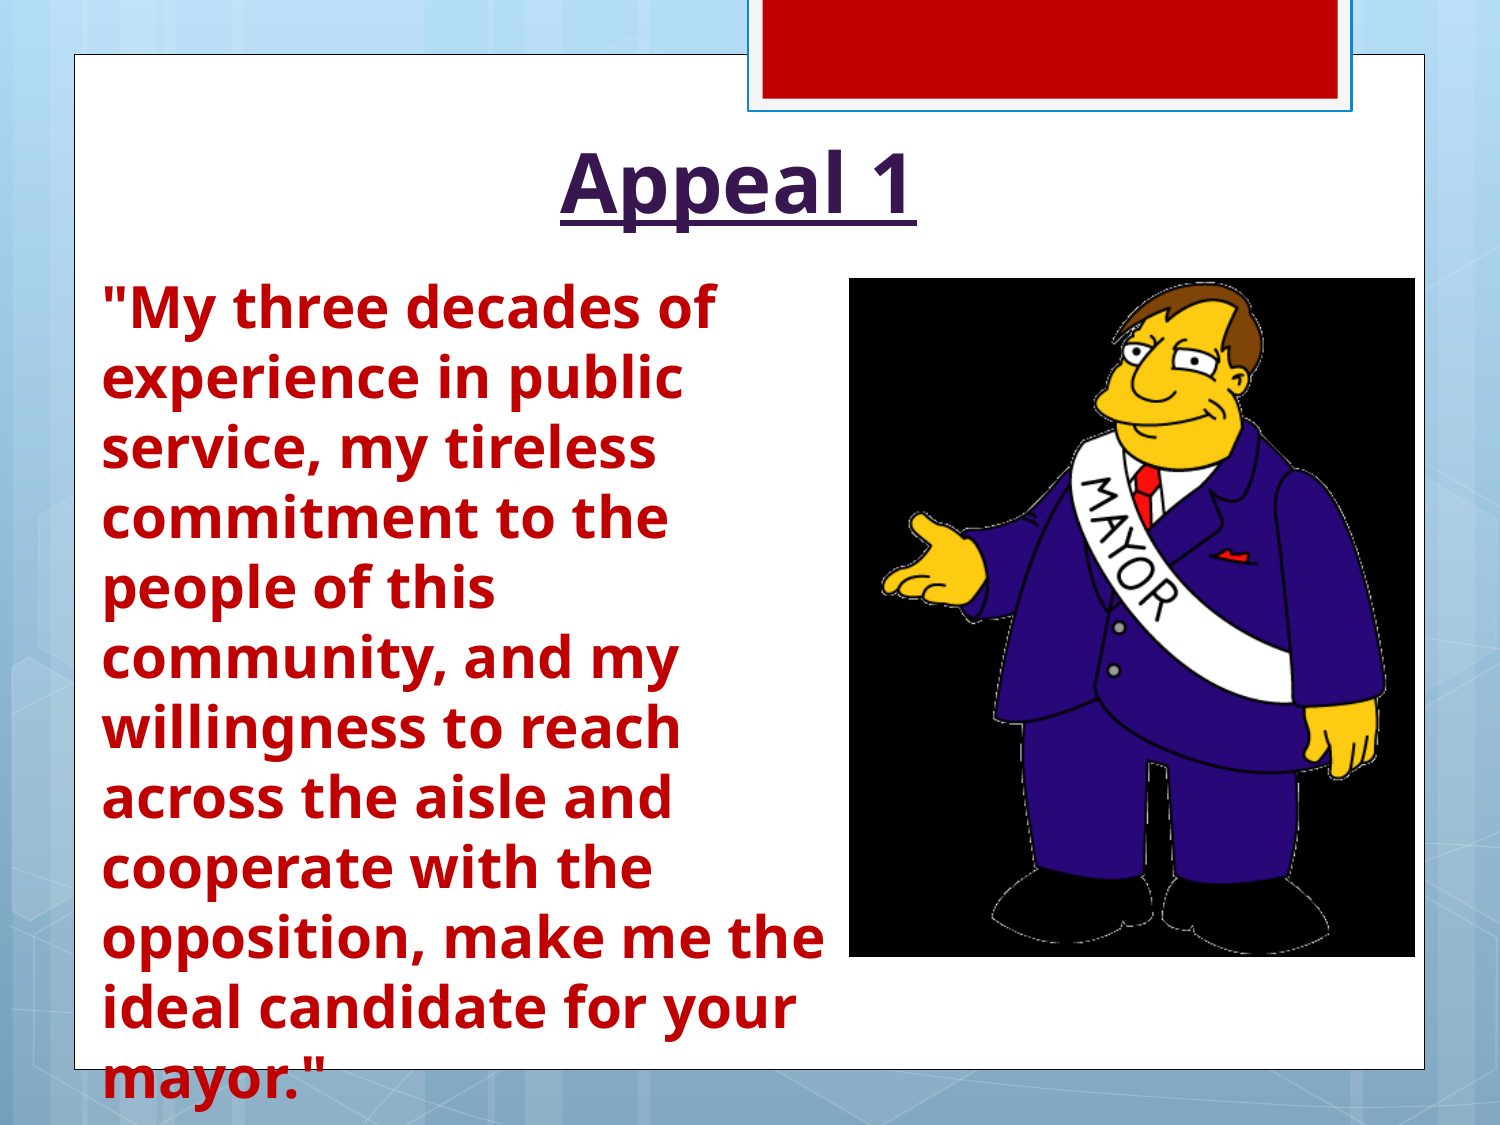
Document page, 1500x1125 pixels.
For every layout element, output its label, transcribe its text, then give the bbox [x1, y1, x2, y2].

list "My three decades of experience in public service, my tireless commitment to the people of this community, and my willingness to reach across the aisle and cooperate with the opposition, make me the ideal candidate for your mayor." [75, 262, 863, 913]
title Appeal 1 [162, 50, 1315, 238]
picture [849, 278, 1415, 957]
